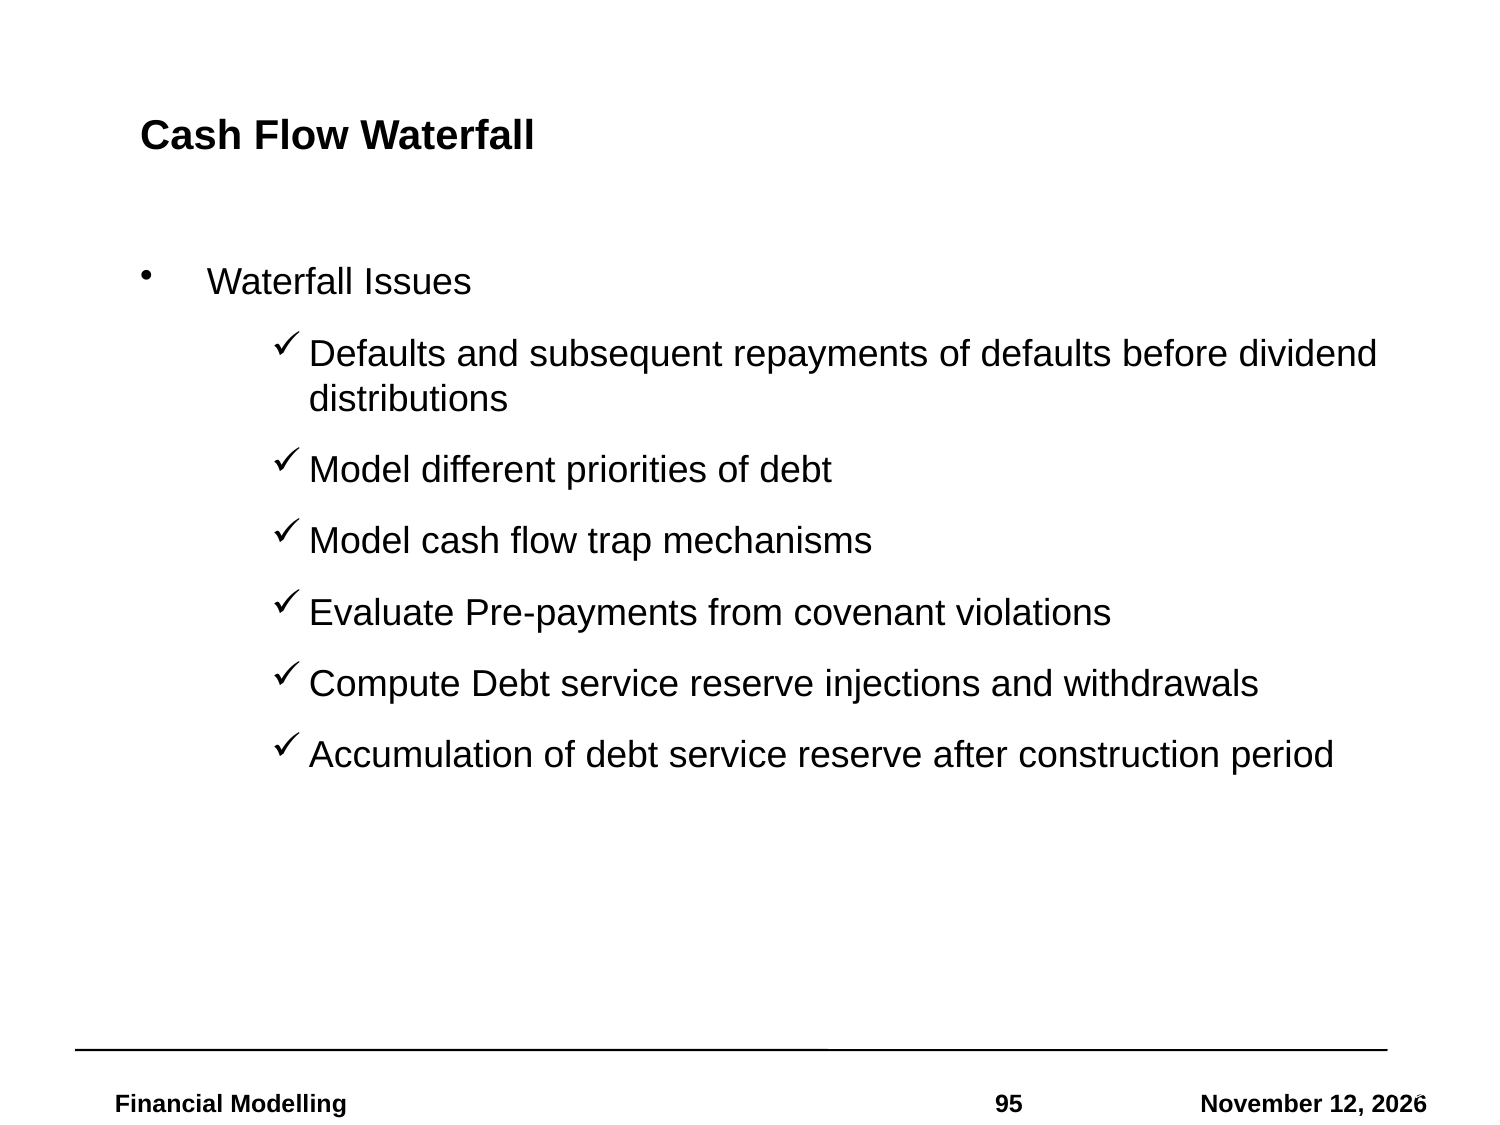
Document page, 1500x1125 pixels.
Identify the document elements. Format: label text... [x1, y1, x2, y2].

list Waterfall Issues Defaults and subsequent repayments of defaults before dividend distributions Model different priorities of debt Model cash flow trap mechanisms Evaluate Pre-payments from covenant violations Compute Debt service reserve injections and withdrawals Accumulation of debt service reserve after construction period [124, 249, 1413, 1001]
title Cash Flow Waterfall [124, 99, 1413, 226]
